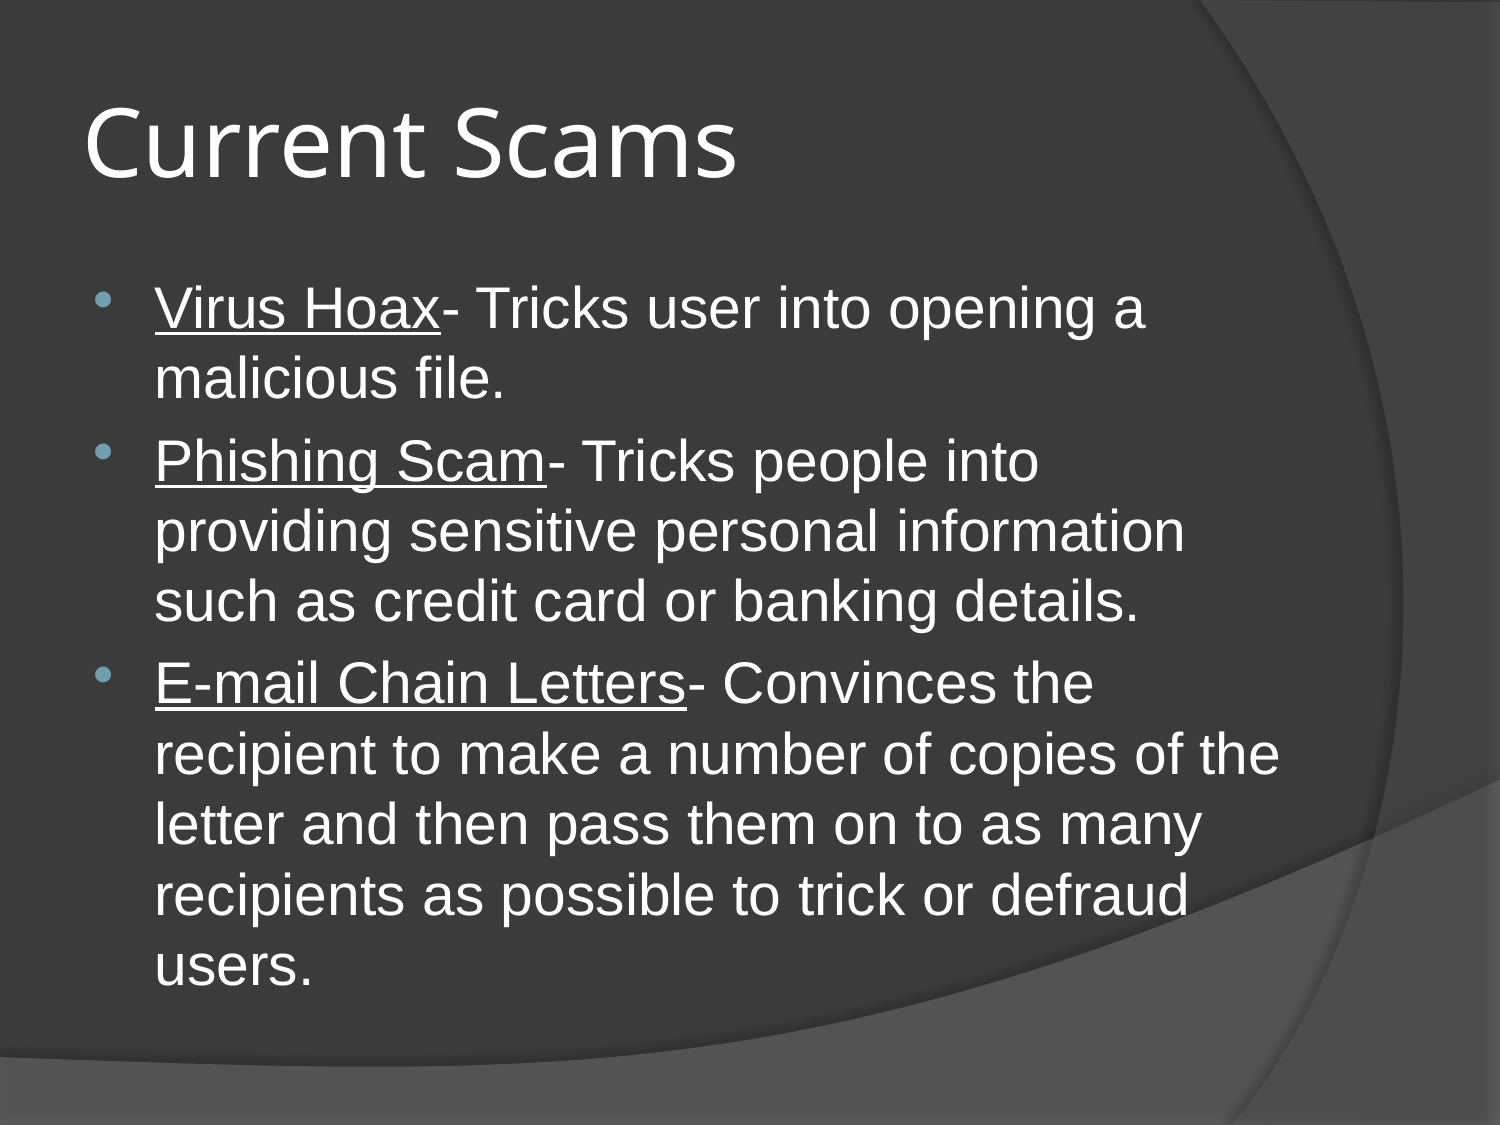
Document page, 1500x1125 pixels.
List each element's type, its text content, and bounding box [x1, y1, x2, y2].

title Current Scams [75, 45, 1300, 233]
list Virus Hoax- Tricks user into opening a malicious file. Phishing Scam- Tricks people into providing sensitive personal information such as credit card or banking details. E-mail Chain Letters- Convinces the recipient to make a number of copies of the letter and then pass them on to as many recipients as possible to trick or defraud users. [75, 262, 1300, 1005]
